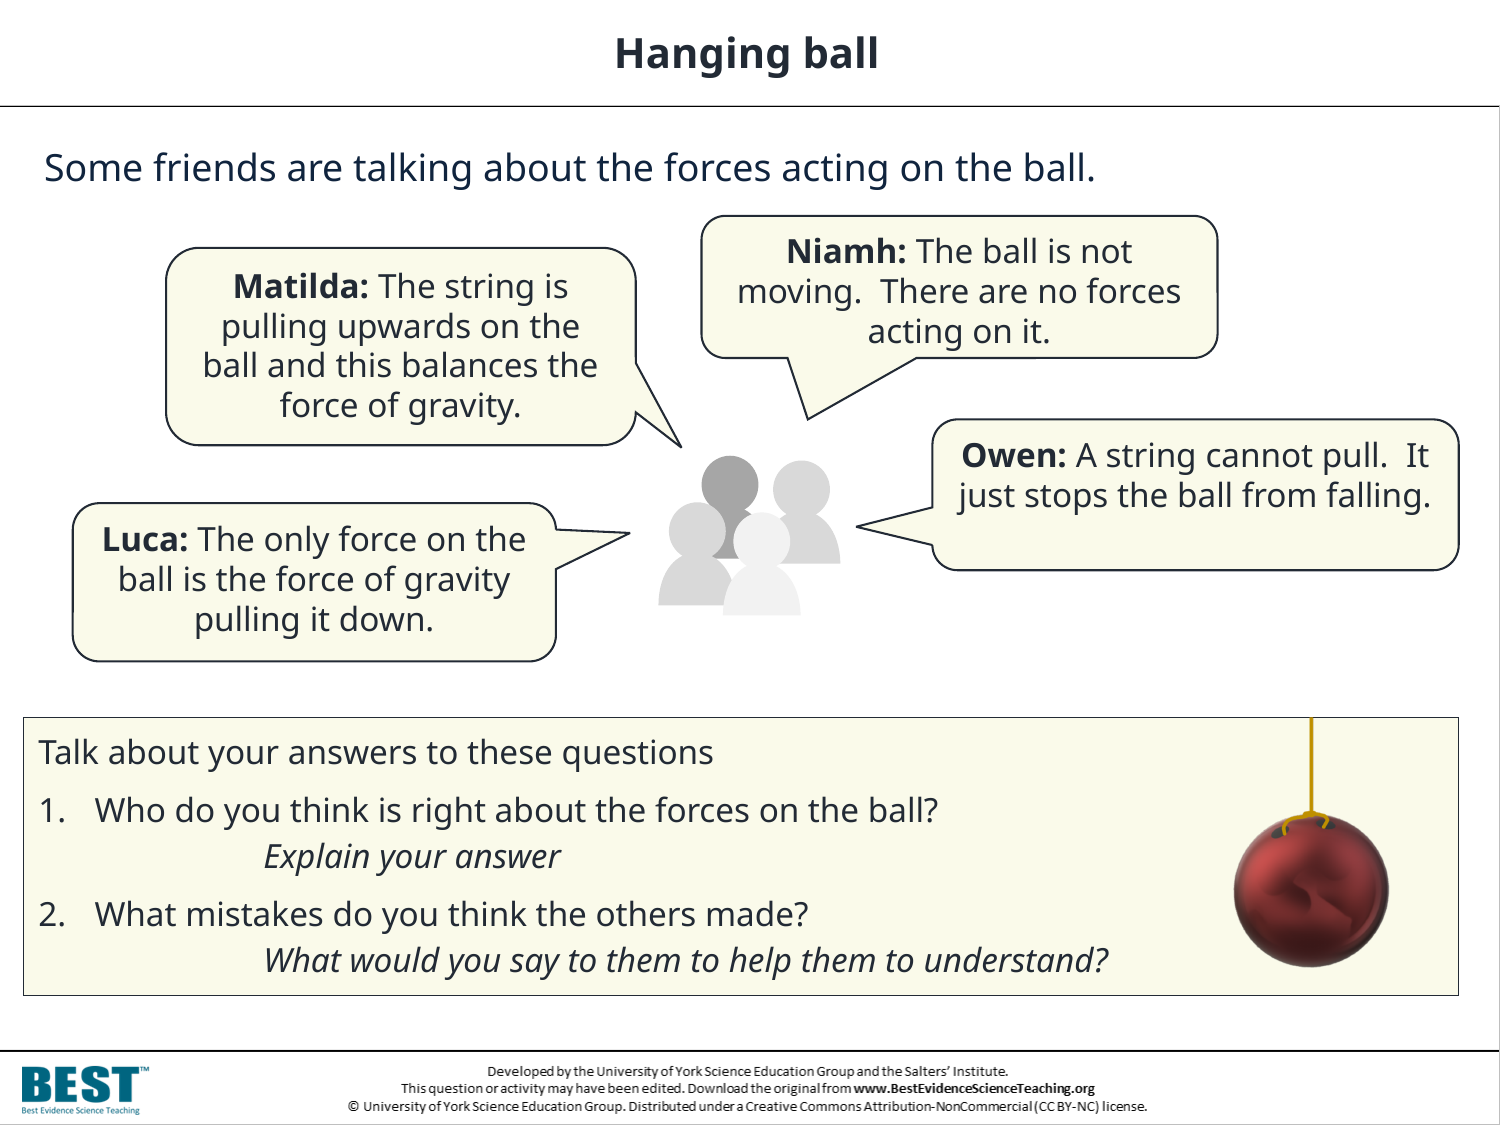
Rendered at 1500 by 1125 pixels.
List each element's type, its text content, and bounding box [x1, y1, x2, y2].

picture [0, 105, 1500, 1125]
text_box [658, 455, 841, 616]
text_box Hanging ball [23, 4, 1471, 99]
